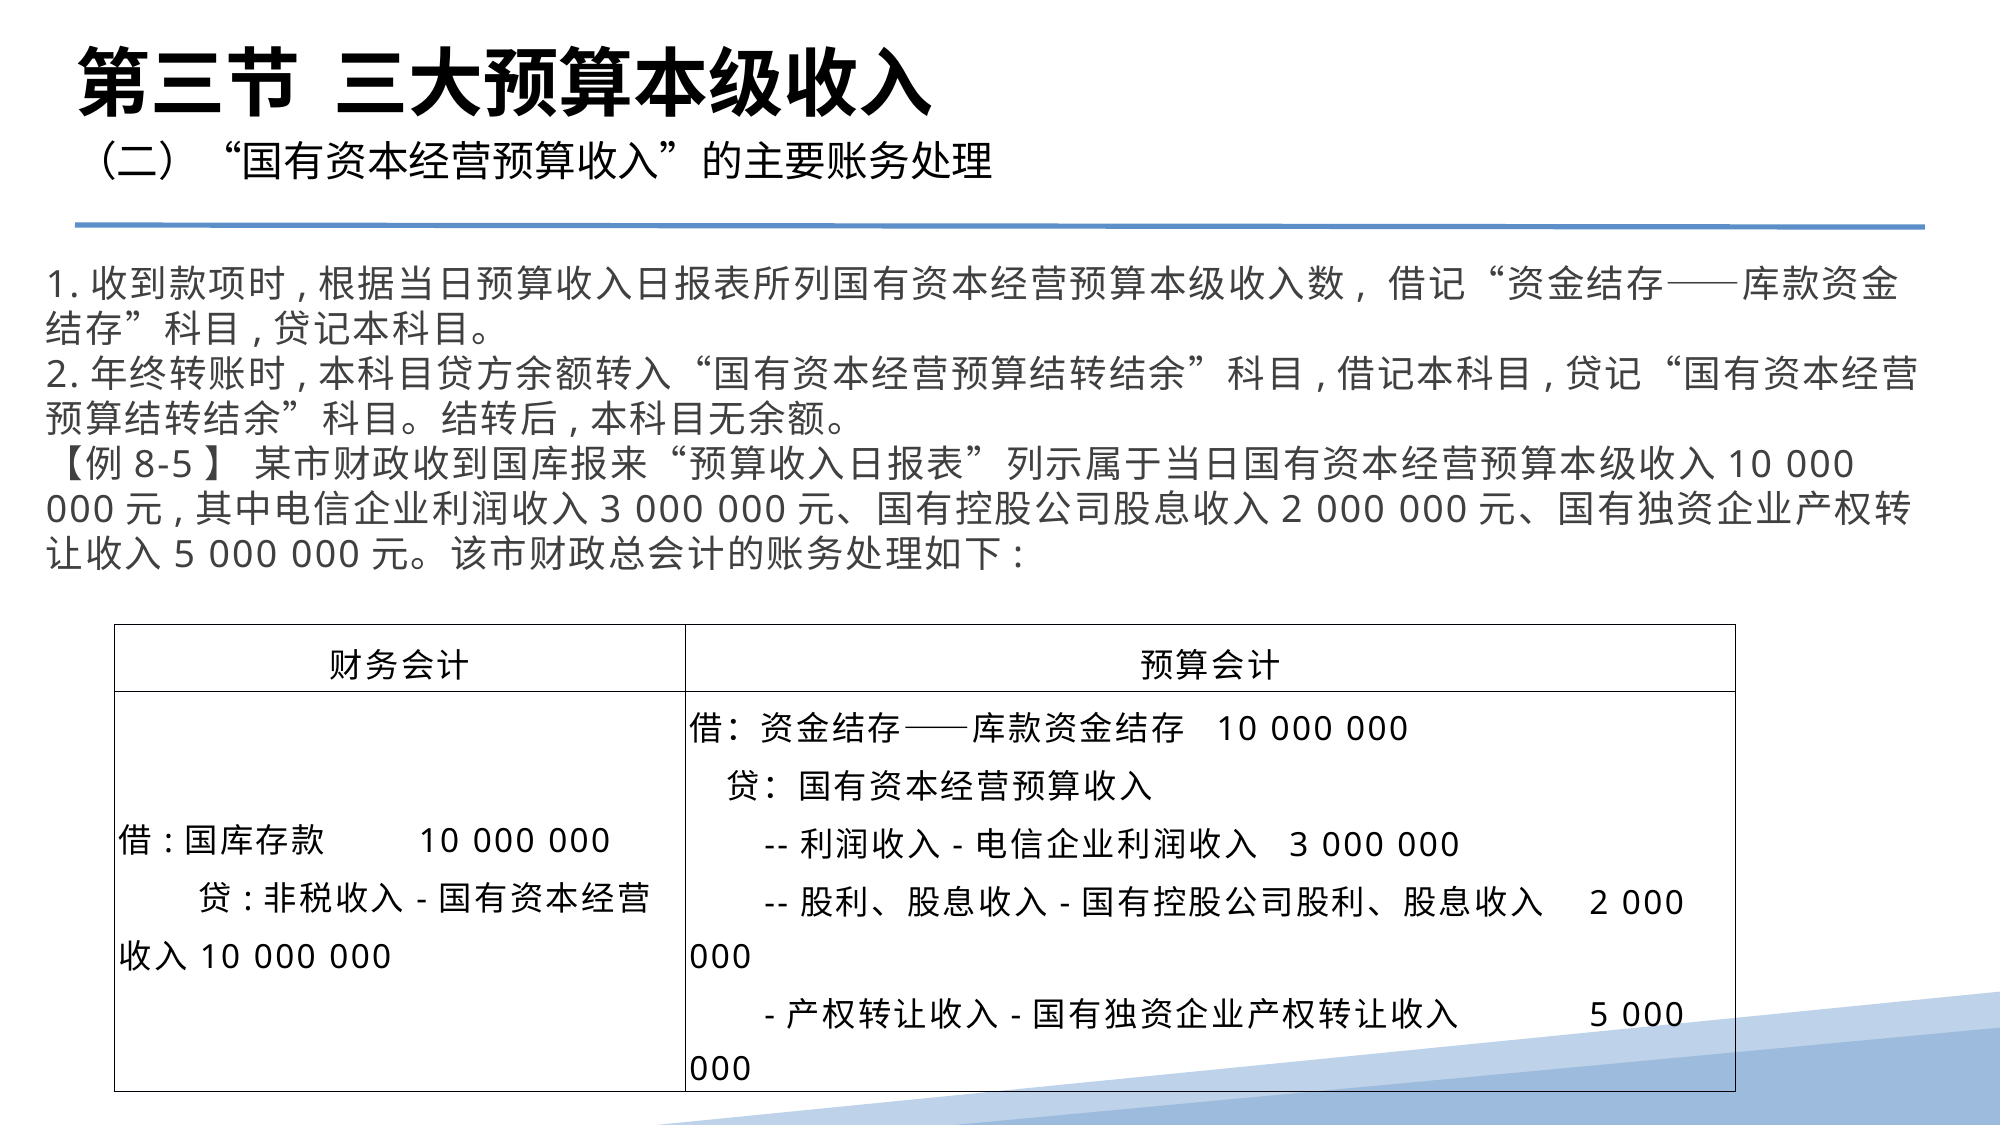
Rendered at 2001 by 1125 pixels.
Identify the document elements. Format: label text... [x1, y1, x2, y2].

table_cell 借：资金结存――库款资金结存 10 000 000 贷：国有资本经营预算收入 --利润收入-电信企业利润收入 3 000 000 --股利、股息收入-国有控股公司股利、股息收入 2 000 000 -产权转让收入-国有独资企业产权转让收入 5 000 000 [686, 692, 1735, 991]
text_box 第三节 三大预算本级收入 [75, 24, 1925, 124]
table_header 预算会计 [686, 625, 1735, 691]
text_box （二）“国有资本经营预算收入”的主要账务处理 [75, 124, 1925, 200]
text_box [74, 224, 1925, 228]
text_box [656, 991, 2000, 1125]
text_box 1.收到款项时,根据当日预算收入日报表所列国有资本经营预算本级收入数, 借记“资金结存――库款资金结存”科目,贷记本科目。 2.年终转账时,本科目贷方余额转入“国有资本经营预算结转结余”科目,借记本科目,贷记“国有资本经营预算结转结余”科目。结转后,本科目无余额。 【例8-5】 某市财政收到国库报来“预算收入日报表”列示属于当日国有资本经营预算本级收入10 000 000元,其中电信企业利润收入3 000 000元、国有控股公司股息收入2 000 000元、国有独资企业产权转让收入5 000 000元。该市财政总会计的账务处理如下: [35, 226, 1944, 663]
table_header 财务会计 [115, 625, 685, 691]
table_cell 借:国库存款 10 000 000 贷:非税收入-国有资本经营收入10 000 000 [115, 692, 685, 1091]
